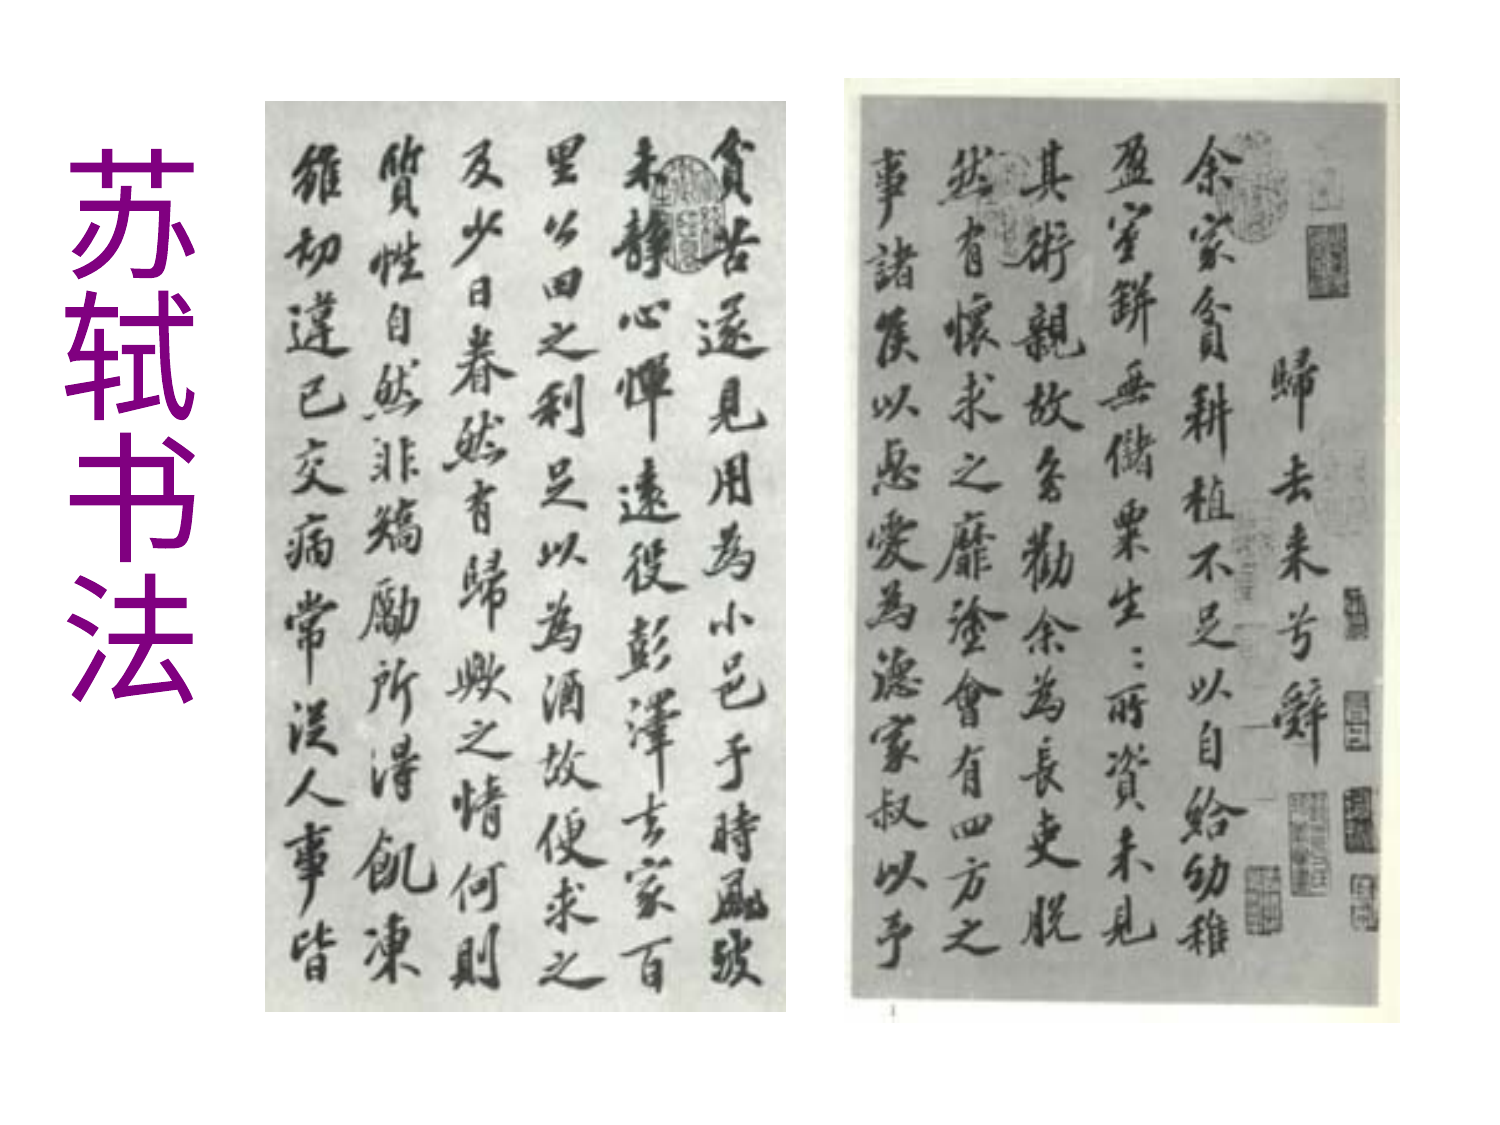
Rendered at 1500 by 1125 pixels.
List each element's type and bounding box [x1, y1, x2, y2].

picture [844, 77, 1400, 1024]
picture [265, 101, 786, 1012]
